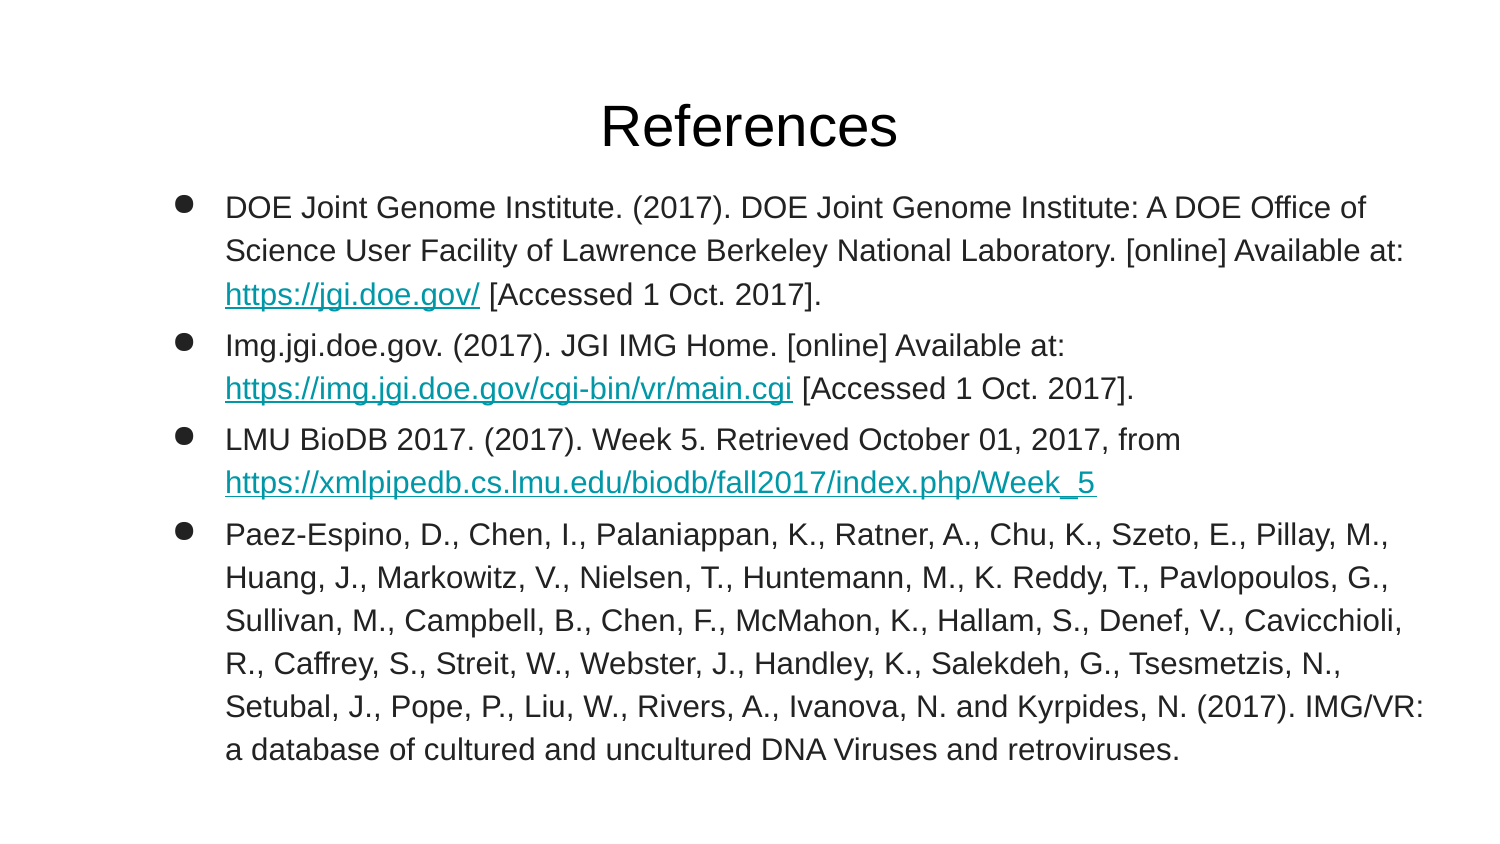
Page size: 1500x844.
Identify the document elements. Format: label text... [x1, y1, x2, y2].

list DOE Joint Genome Institute. (2017). DOE Joint Genome Institute: A DOE Office of Science User Facility of Lawrence Berkeley National Laboratory. [online] Available at: https://jgi.doe.gov/ [Accessed 1 Oct. 2017]. Img.jgi.doe.gov. (2017). JGI IMG Home. [online] Available at: https://img.jgi.doe.gov/cgi-bin/vr/main.cgi [Accessed 1 Oct. 2017]. LMU BioDB 2017. (2017). Week 5. Retrieved October 01, 2017, from https://xmlpipedb.cs.lmu.edu/biodb/fall2017/index.php/Week_5 Paez-Espino, D., Chen, I., Palaniappan, K., Ratner, A., Chu, K., Szeto, E., Pillay, M., Huang, J., Markowitz, V., Nielsen, T., Huntemann, M., K. Reddy, T., Pavlopoulos, G., Sullivan, M., Campbell, B., Chen, F., McMahon, K., Hallam, S., Denef, V., Cavicchioli, R., Caffrey, S., Streit, W., Webster, J., Handley, K., Salekdeh, G., Tsesmetzis, N., Setubal, J., Pope, P., Liu, W., Rivers, A., Ivanova, N. and Kyrpides, N. (2017). IMG/VR: a database of cultured and uncultured DNA Viruses and retroviruses. [62, 166, 1460, 728]
title References [51, 72, 1449, 167]
